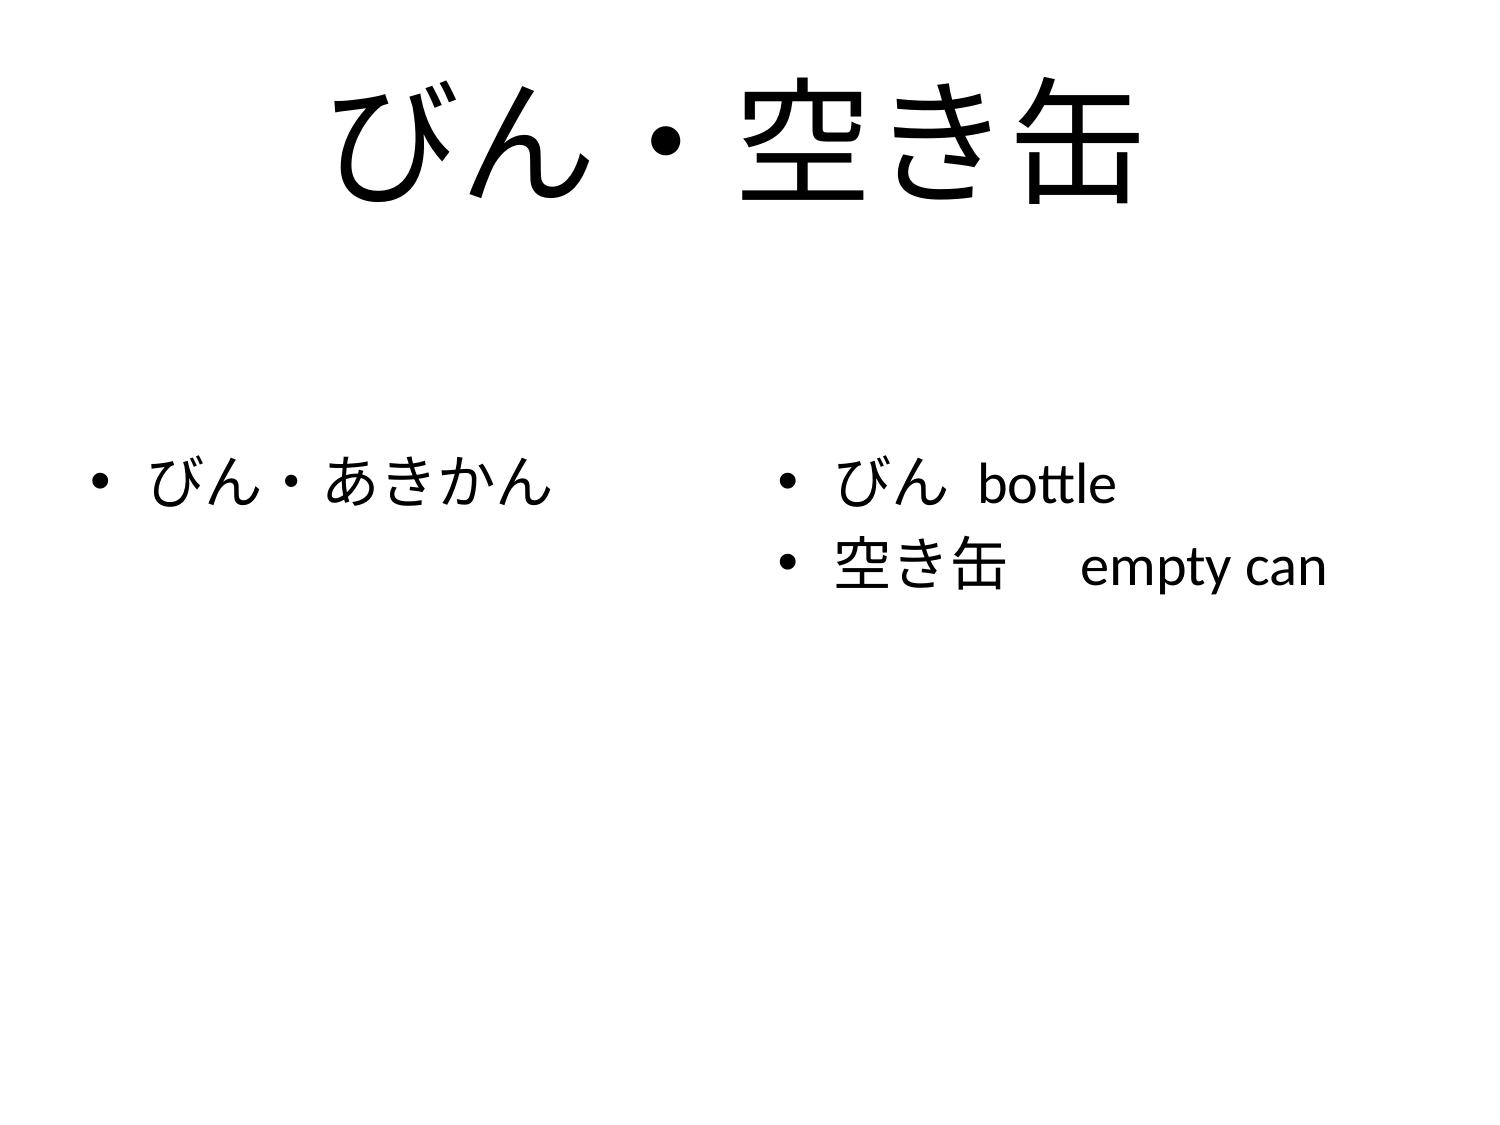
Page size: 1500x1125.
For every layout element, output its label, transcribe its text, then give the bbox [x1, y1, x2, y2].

list びん bottle 空き缶 empty can [762, 437, 1426, 1006]
list びん・あきかん [74, 437, 738, 1006]
title びん・空き缶 [74, 44, 1426, 233]
